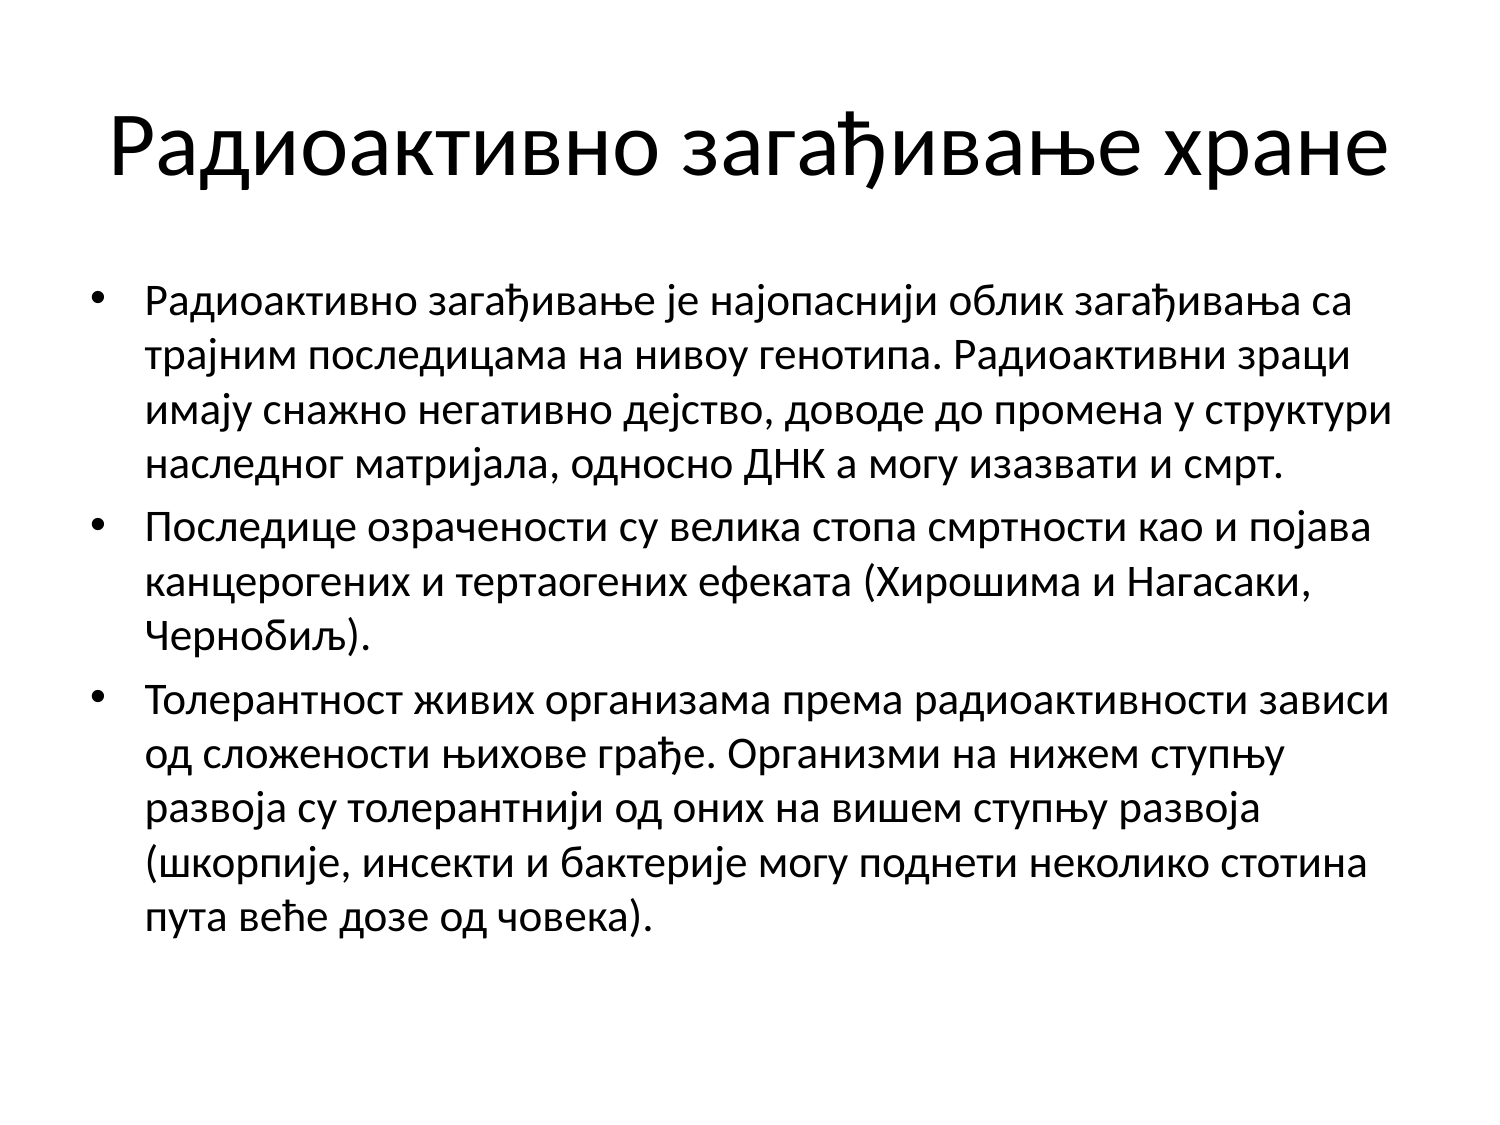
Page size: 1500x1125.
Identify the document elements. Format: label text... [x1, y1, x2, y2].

title Радиоактивно загађивање хране [75, 45, 1425, 233]
list Радиоактивно загађивање је најопаснији облик загађивања са трајним последицама на нивоу генотипа. Радиоактивни зраци имају снажно негативно дејство, доводе до промена у структури наследног матријала, односно ДНК а могу изазвати и смрт. Последице озрачености су велика стопа смртности као и појава канцерогених и тертаогених ефеката (Хирошима и Нагасаки, Чернобиљ). Толерантност живих организама према радиоактивности зависи од сложености њихове грађе. Организми на нижем ступњу развоја су толерантнији од оних на вишем ступњу развоја (шкорпије, инсекти и бактерије могу поднети неколико стотина пута веће дозе од човека). [75, 262, 1425, 1005]
